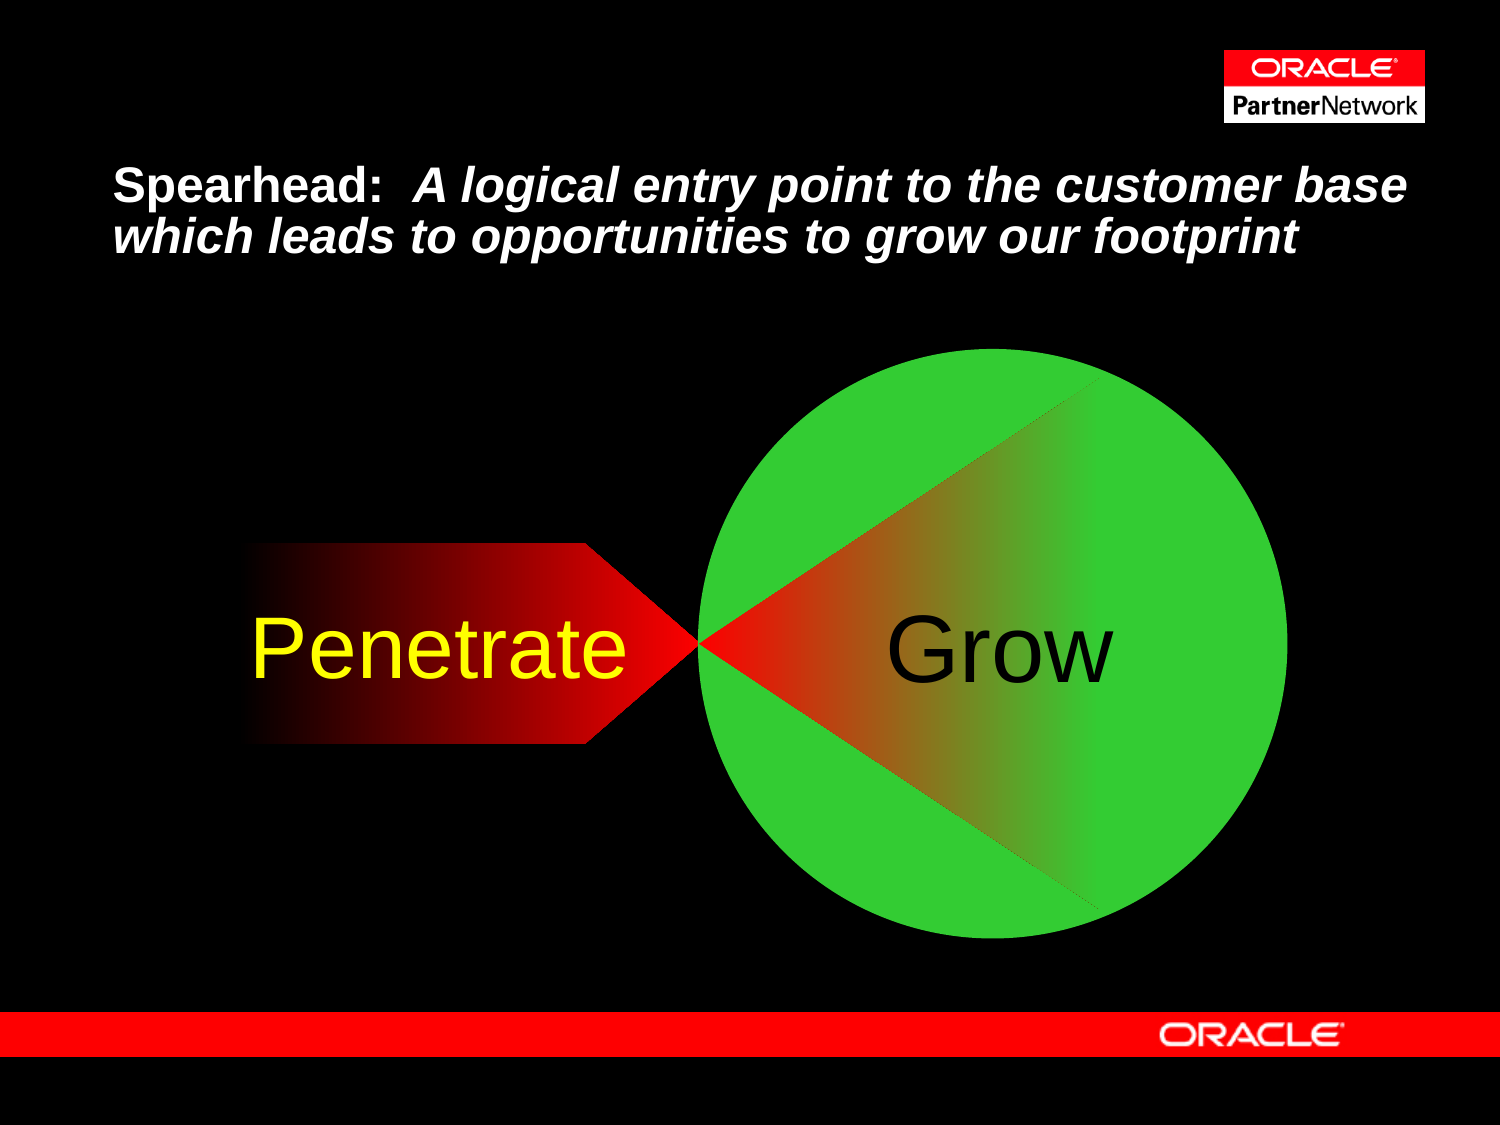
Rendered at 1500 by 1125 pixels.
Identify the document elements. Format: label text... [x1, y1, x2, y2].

picture [1224, 50, 1425, 112]
title Spearhead: A logical entry point to the customer base which leads to opportunities to grow our footprint [112, 112, 1463, 313]
text_box Grow [698, 378, 1101, 910]
text_box Penetrate [237, 542, 698, 745]
text_box [698, 349, 1287, 938]
